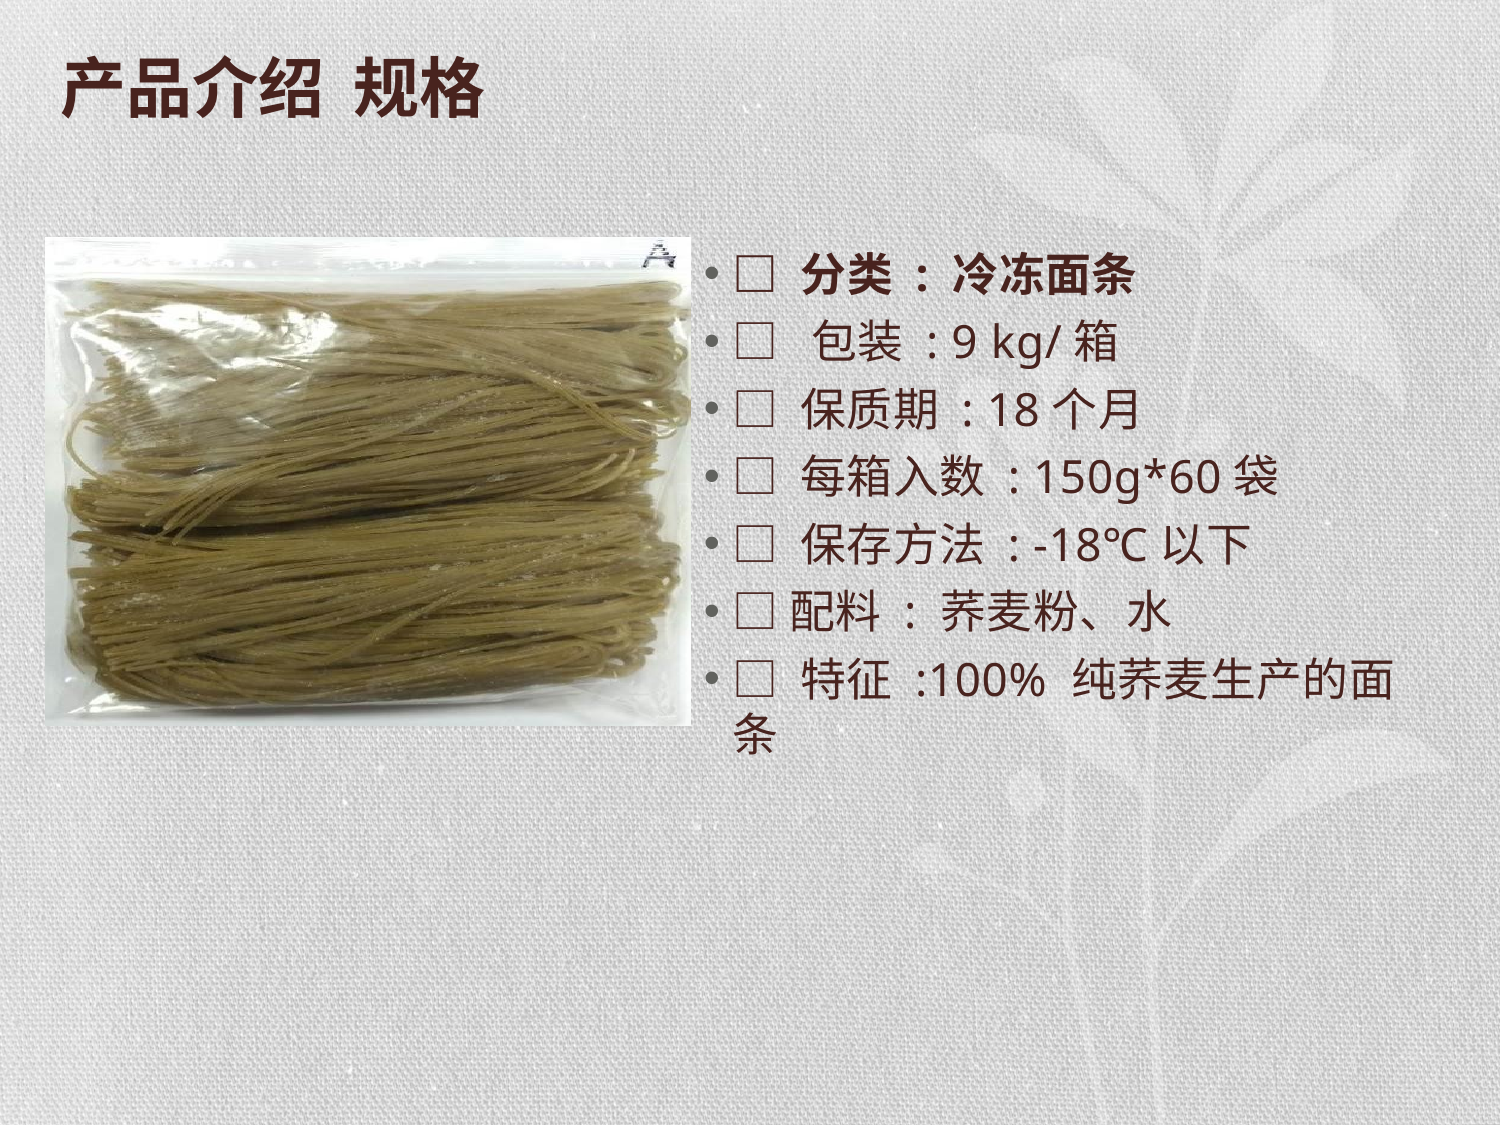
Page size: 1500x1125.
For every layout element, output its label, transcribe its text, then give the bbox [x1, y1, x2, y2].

picture [44, 237, 692, 726]
title 产品介绍 规格 [45, 37, 1455, 213]
list □ 分类 : 冷冻面条 □ 包装 : 9 kg/箱 □ 保质期 : 18个月 □ 每箱入数 : 150g*60袋 □ 保存方法 : -18℃以下 □配料 : 荞麦粉、水 □ 特征 :100% 纯荞麦生产的面条 [689, 237, 1455, 1023]
